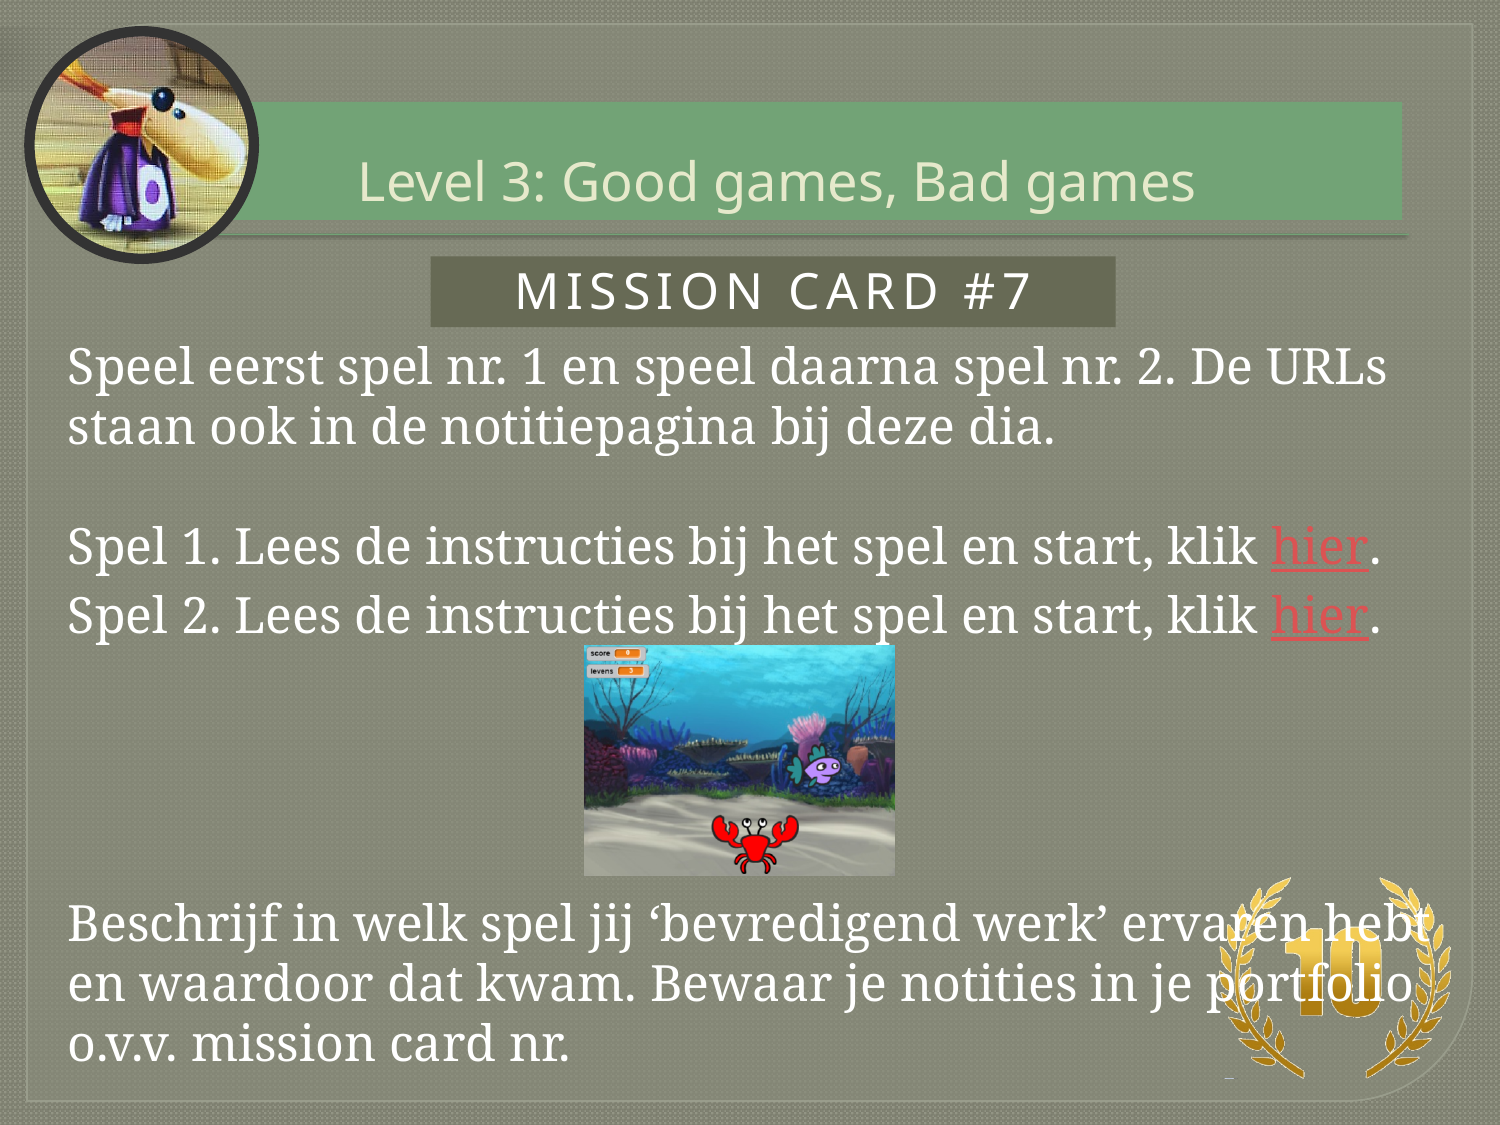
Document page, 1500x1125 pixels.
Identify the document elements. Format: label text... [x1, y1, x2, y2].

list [29, 31, 255, 260]
title Level 3: Good games, Bad games [260, 101, 1403, 220]
picture [584, 644, 896, 876]
text_box Speel eerst spel nr. 1 en speel daarna spel nr. 2. De URLs staan ook in de notitiepagina bij deze dia. Spel 1. Lees de instructies bij het spel en start, klik hier. Spel 2. Lees de instructies bij het spel en start, klik hier. Beschrijf in welk spel jij ‘bevredigend werk’ ervaren hebt en waardoor dat kwam. Bewaar je notities in je portfolio o.v.v. mission card nr. [53, 327, 1471, 1079]
picture [1216, 869, 1453, 1079]
text_box Mission card #7 [430, 256, 1116, 327]
